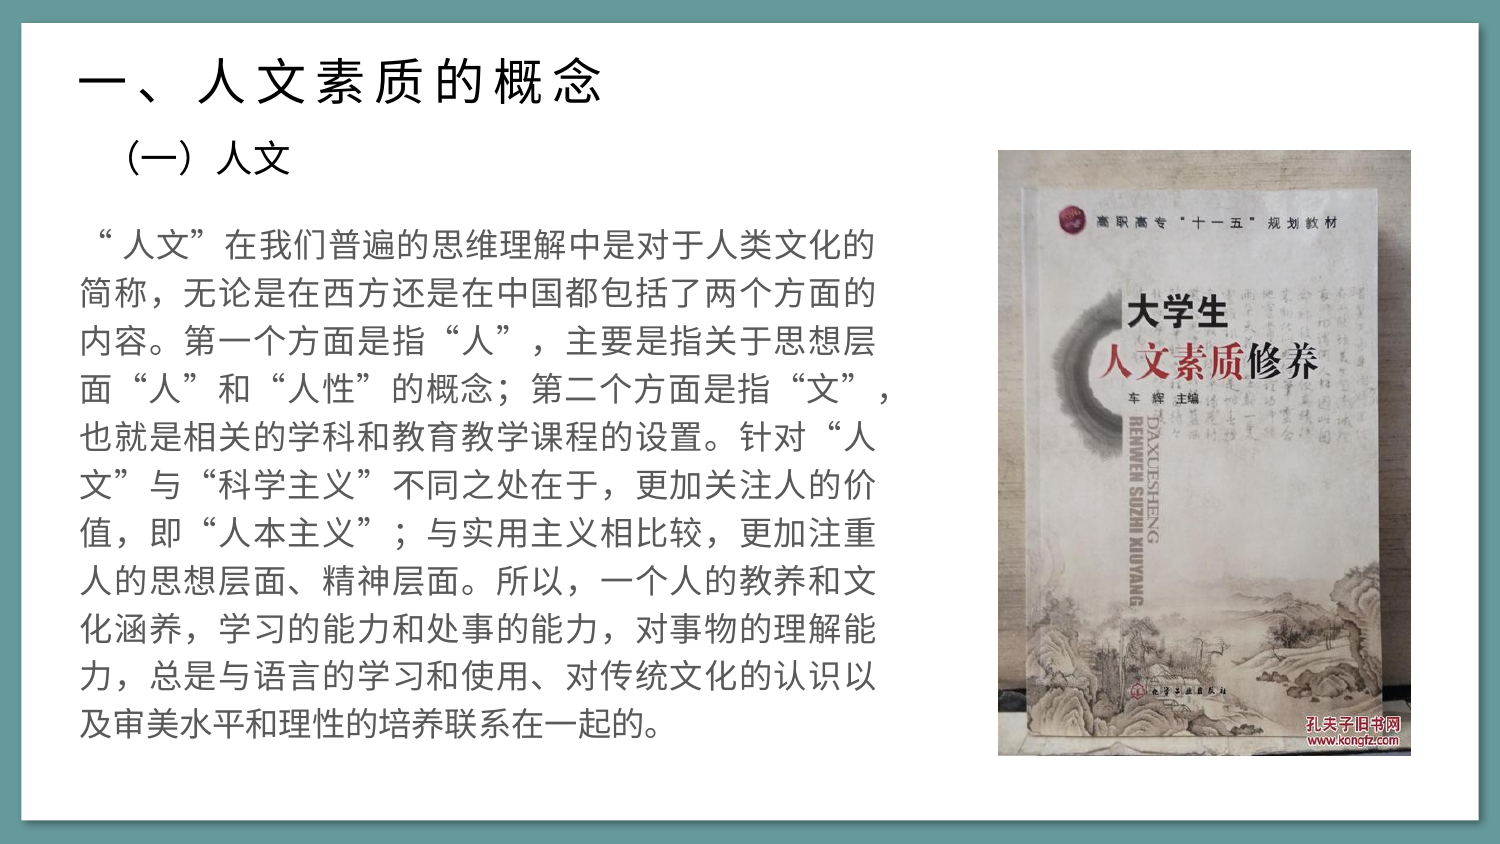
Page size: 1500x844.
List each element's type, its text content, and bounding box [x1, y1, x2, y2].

text_box “人文”在我们普遍的思维理解中是对于人类文化的简称，无论是在西方还是在中国都包括了两个方面的内容。第一个方面是指“人”，主要是指关于思想层面“人”和“人性”的概念；第二个方面是指“文”，也就是相关的学科和教育教学课程的设置。针对“人文”与“科学主义”不同之处在于，更加关注人的价值，即“人本主义”；与实用主义相比较，更加注重人的思想层面、精神层面。所以，一个人的教养和文化涵养，学习的能力和处事的能力，对事物的理解能力，总是与语言的学习和使用、对传统文化的认识以及审美水平和理性的培养联系在一起的。 [64, 209, 893, 751]
text_box （一）人文 [88, 127, 306, 187]
text_box 一、人文素质的概念 [64, 43, 830, 117]
picture [997, 149, 1411, 757]
